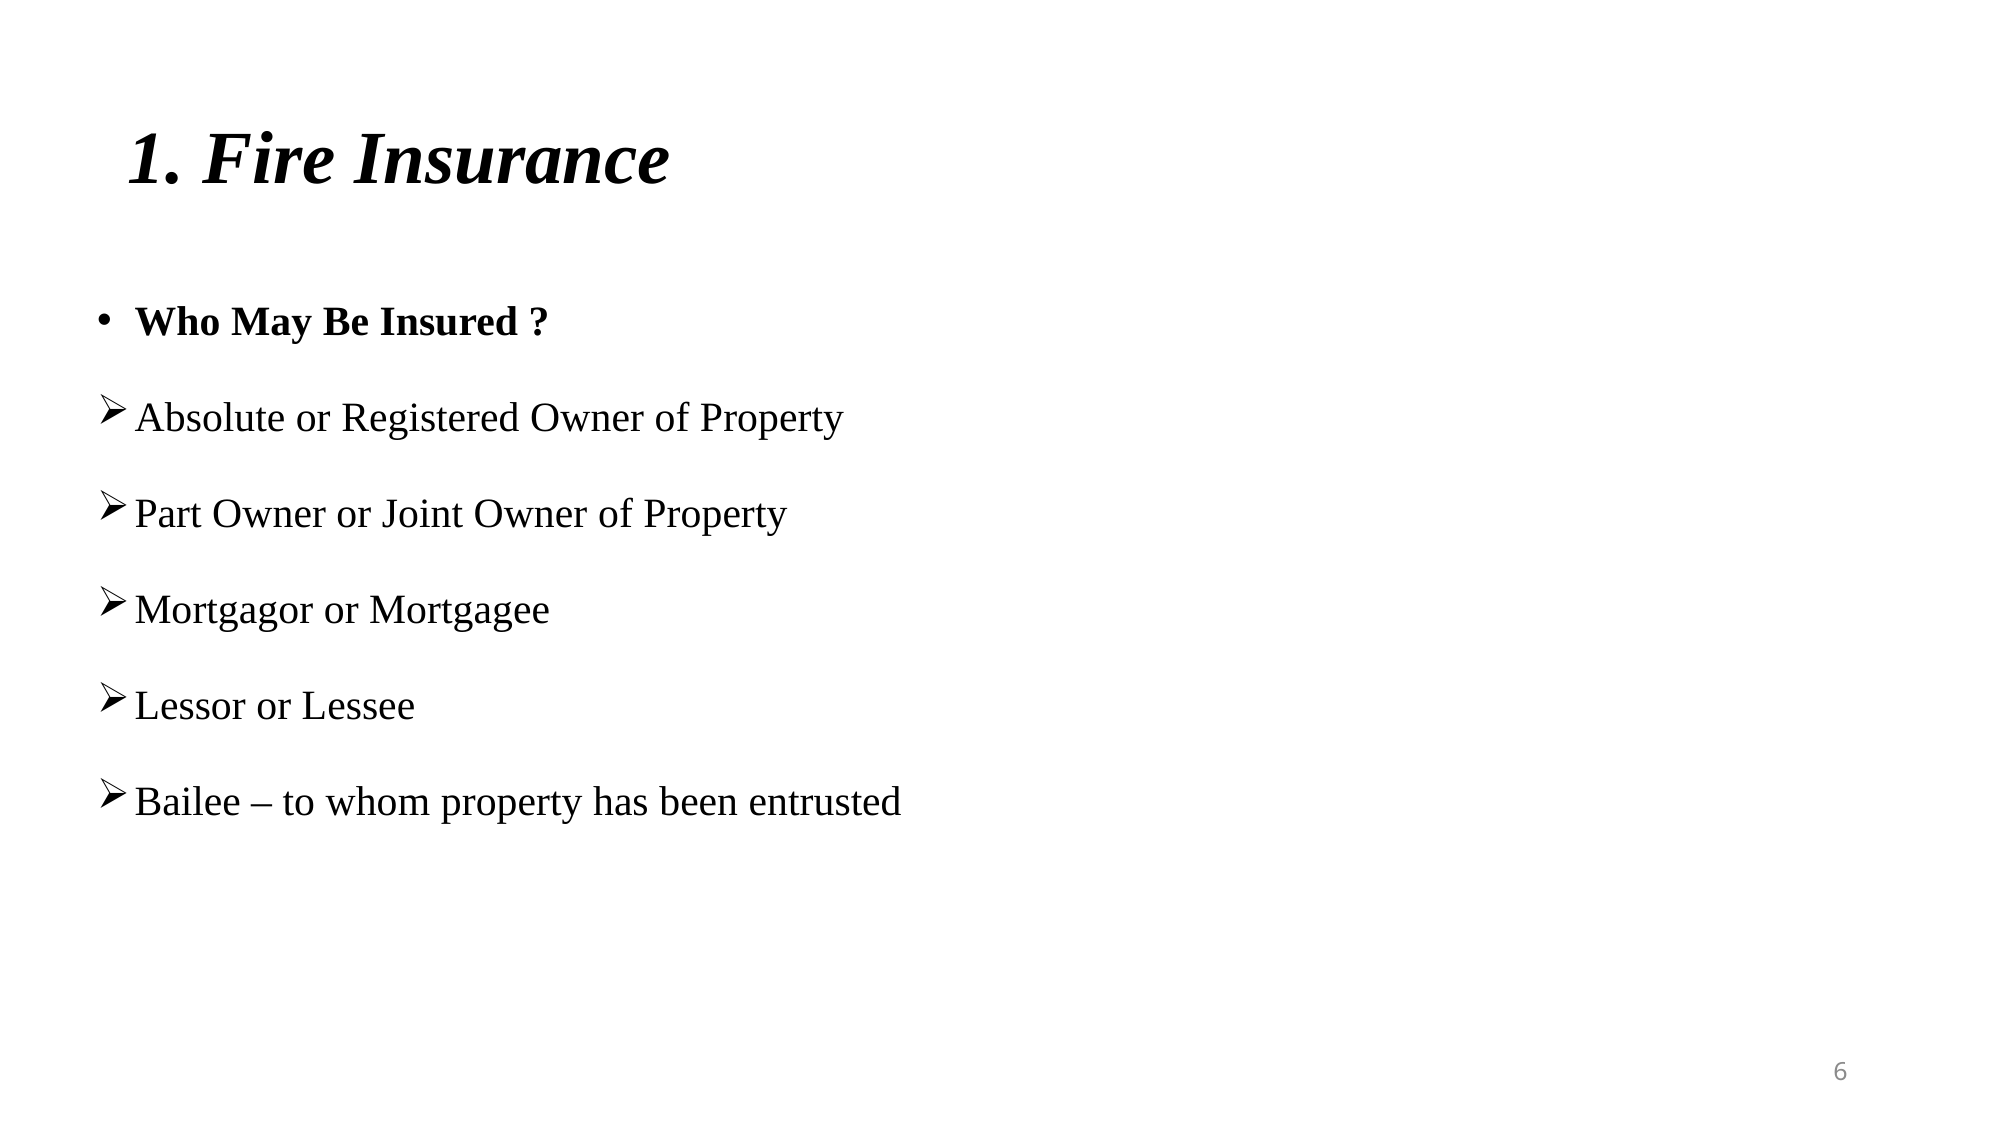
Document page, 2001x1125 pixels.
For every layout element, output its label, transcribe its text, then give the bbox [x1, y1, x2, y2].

list Who May Be Insured ? Absolute or Registered Owner of Property Part Owner or Joint Owner of Property Mortgagor or Mortgagee Lessor or Lessee Bailee – to whom property has been entrusted [82, 261, 1883, 904]
title 1. Fire Insurance [112, 108, 1913, 210]
slide_number 6 [1412, 1042, 1863, 1103]
